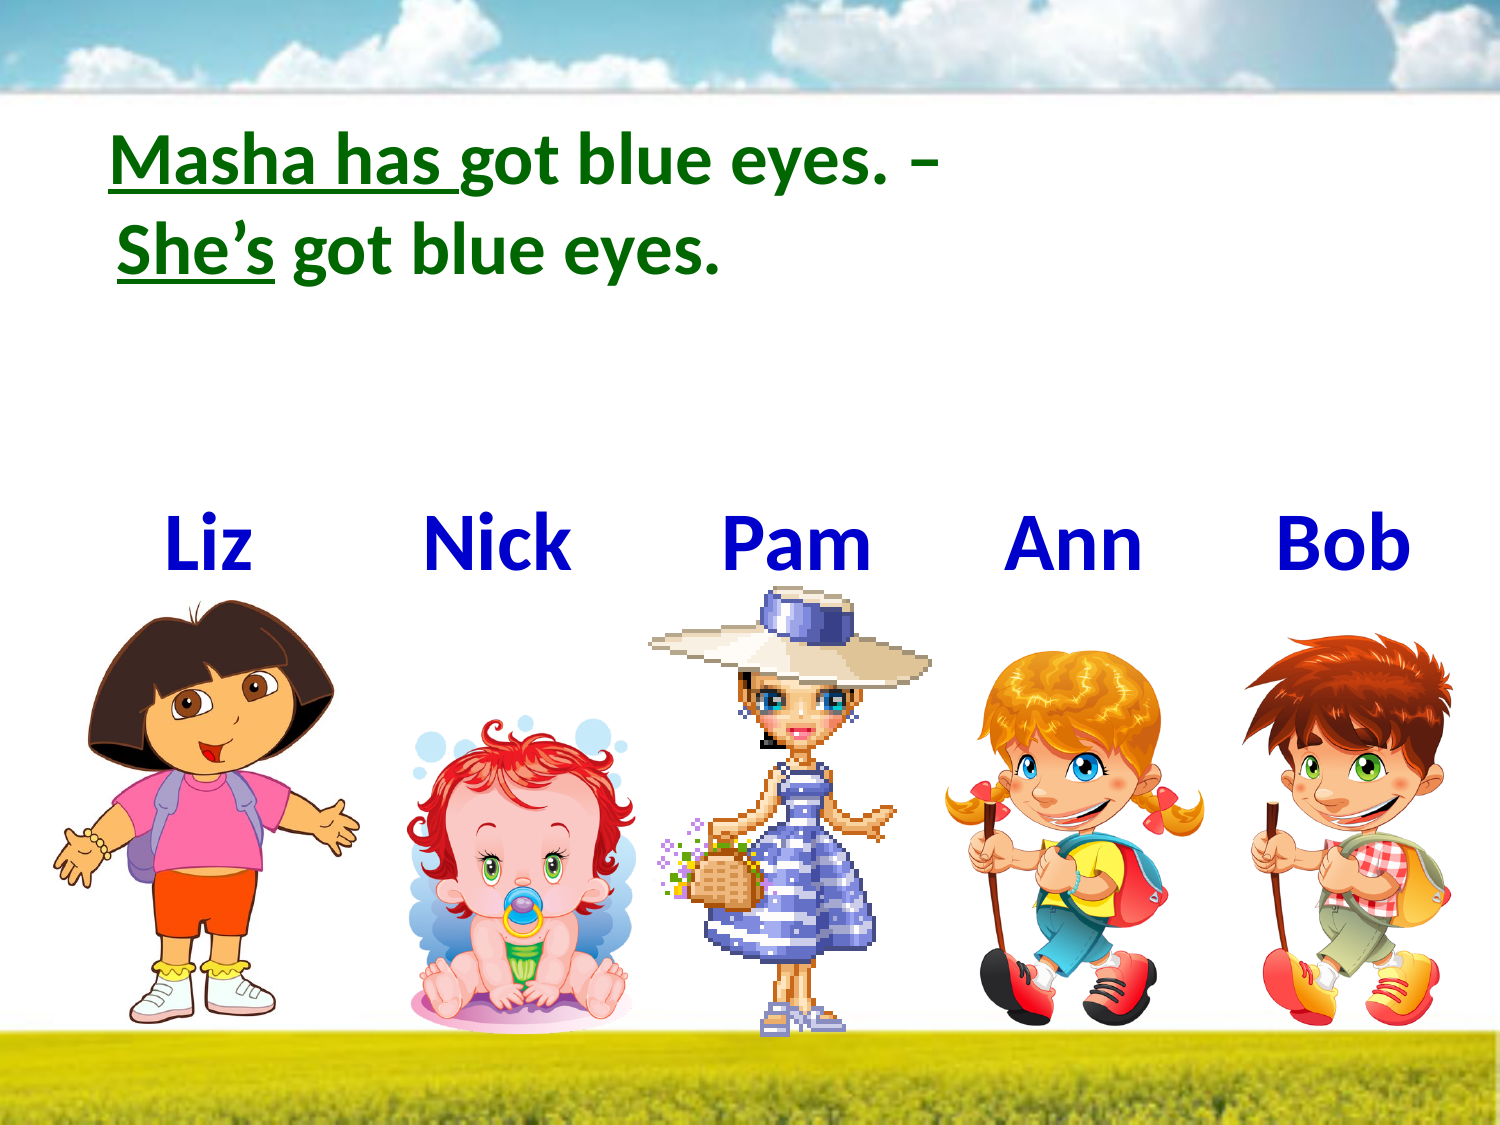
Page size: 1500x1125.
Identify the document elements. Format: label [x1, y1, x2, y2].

list [0, 0, 1500, 1125]
picture [52, 600, 360, 1024]
picture [407, 522, 1453, 1038]
